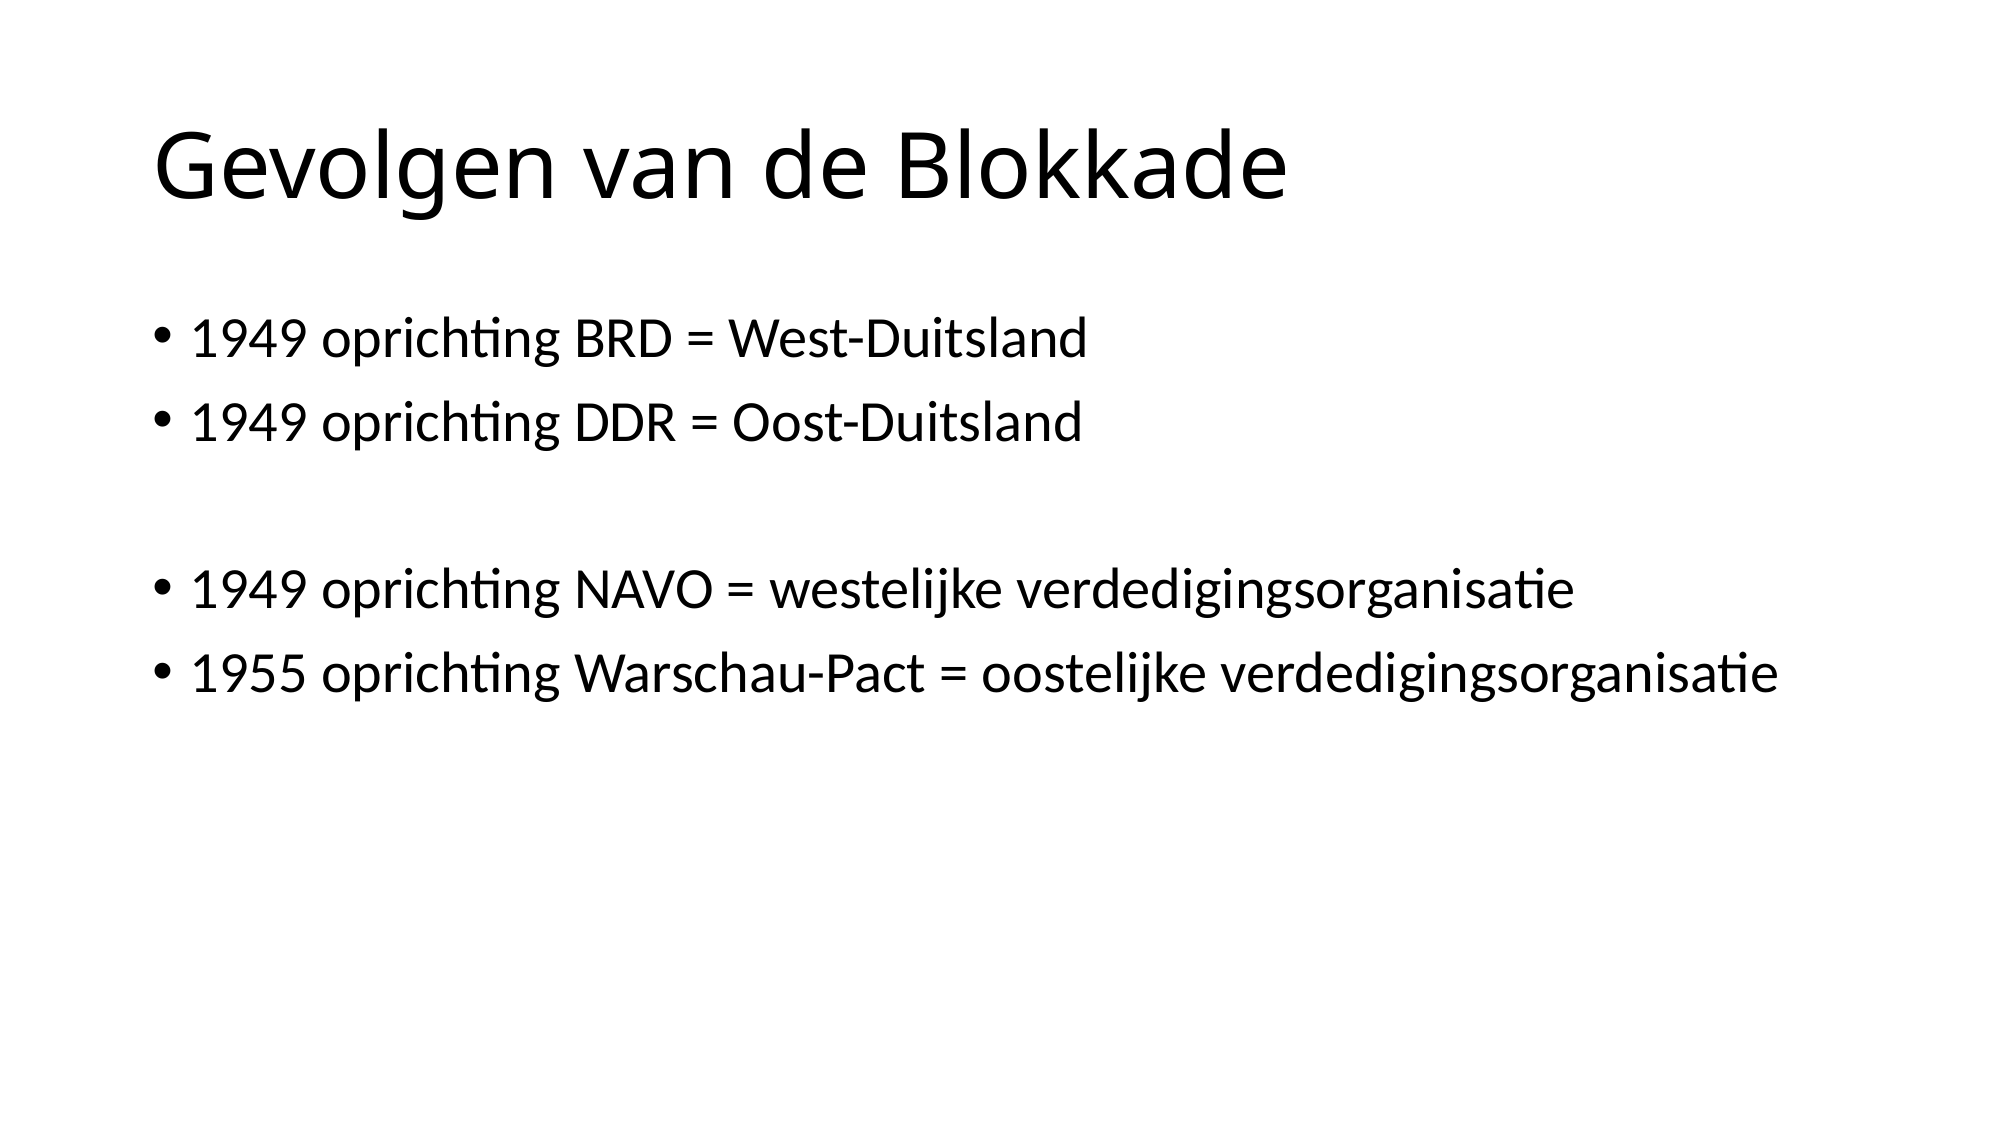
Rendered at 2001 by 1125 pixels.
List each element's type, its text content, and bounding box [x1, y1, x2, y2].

list 1949 oprichting BRD = West-Duitsland 1949 oprichting DDR = Oost-Duitsland 1949 oprichting NAVO = westelijke verdedigingsorganisatie 1955 oprichting Warschau-Pact = oostelijke verdedigingsorganisatie [137, 299, 1863, 1014]
title Gevolgen van de Blokkade [137, 59, 1863, 278]
